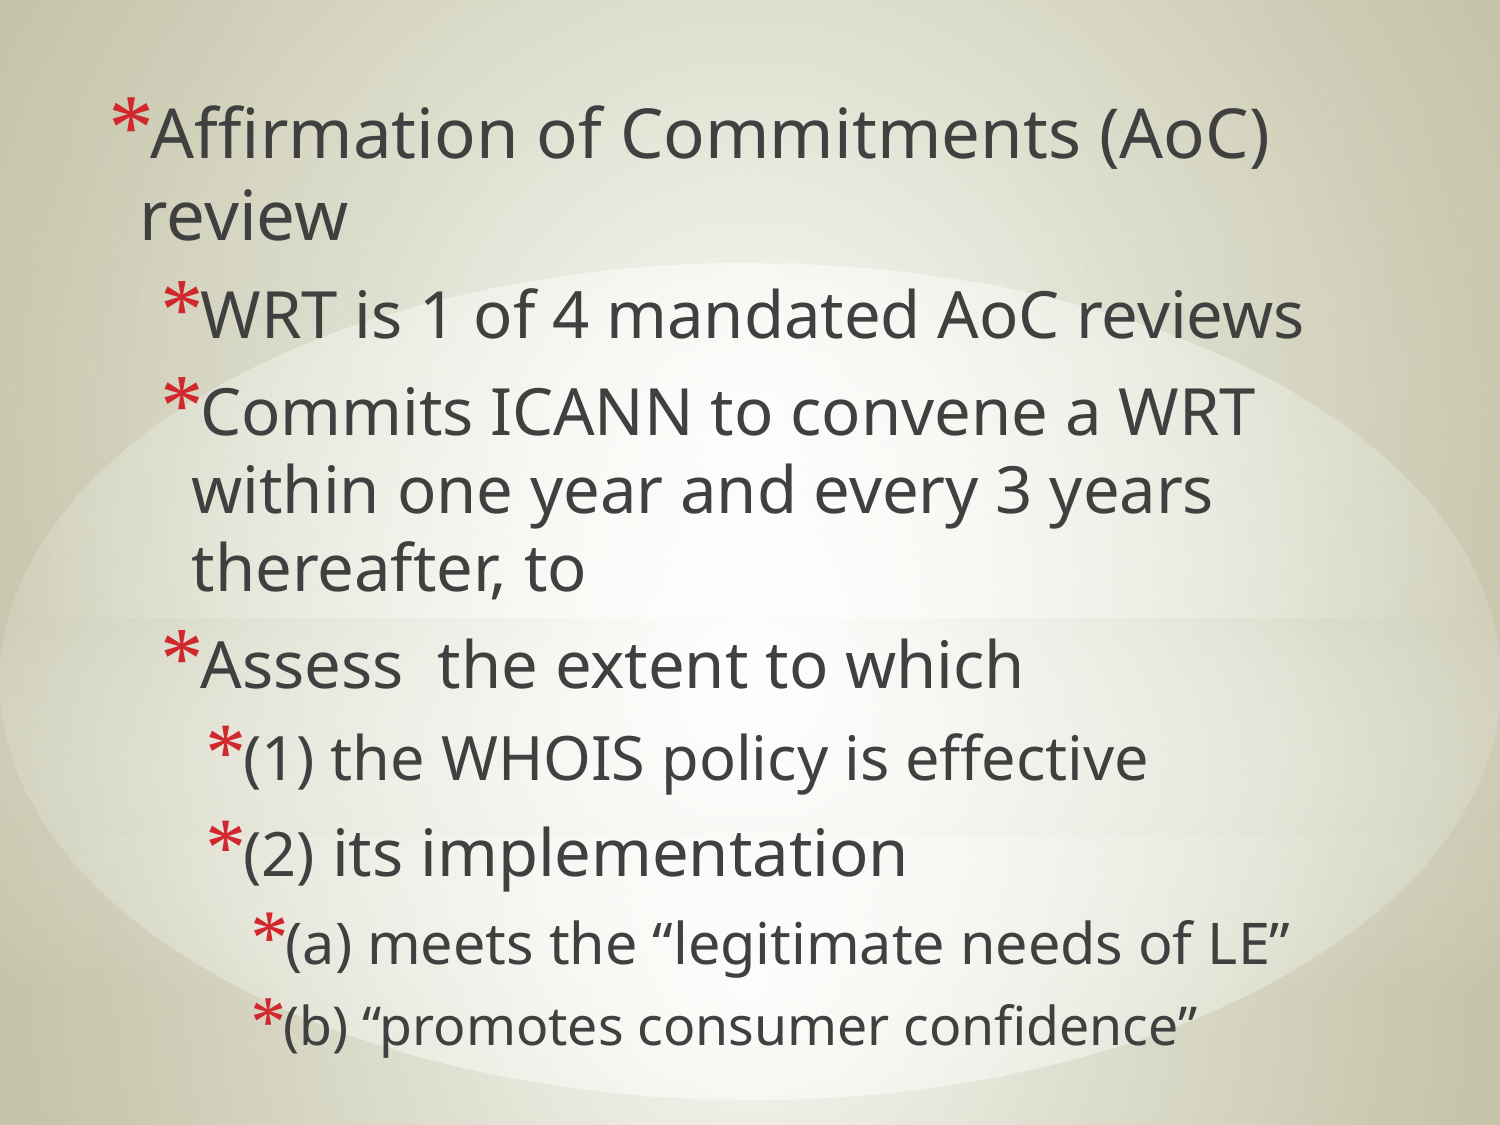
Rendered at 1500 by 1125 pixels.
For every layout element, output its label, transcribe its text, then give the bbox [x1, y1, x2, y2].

list Affirmation of Commitments (AoC) review WRT is 1 of 4 mandated AoC reviews Commits ICANN to convene a WRT within one year and every 3 years thereafter, to Assess the extent to which (1) the WHOIS policy is effective (2) its implementation (a) meets the “legitimate needs of LE” (b) “promotes consumer confidence” [87, 81, 1419, 1079]
